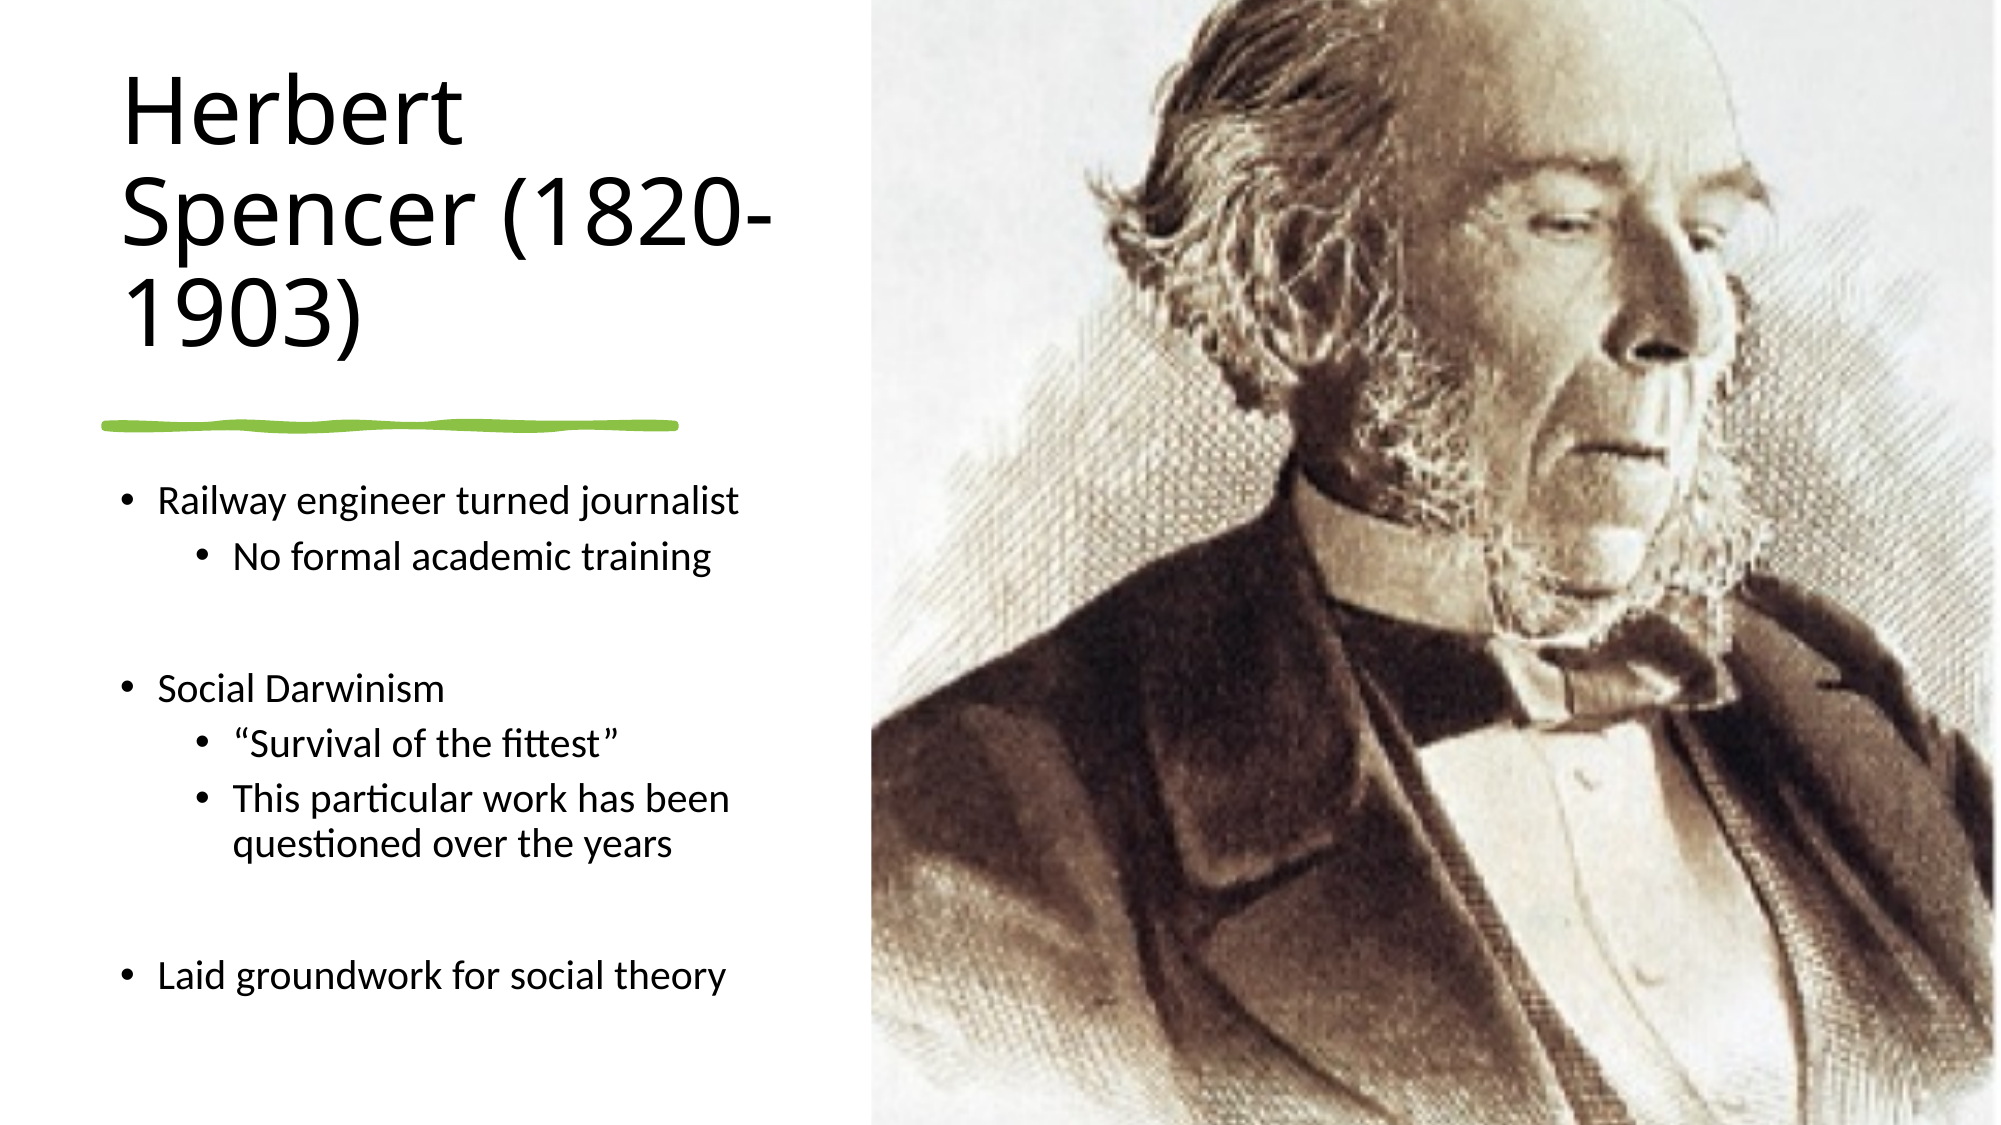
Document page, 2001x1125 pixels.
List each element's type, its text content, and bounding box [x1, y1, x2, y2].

title Herbert Spencer (1820-1903) [105, 53, 822, 375]
text_box [103, 421, 676, 431]
list Railway engineer turned journalist No formal academic training Social Darwinism “Survival of the fittest” This particular work has been questioned over the years Laid groundwork for social theory [105, 471, 802, 1016]
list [871, 0, 2000, 1125]
text_box [0, 0, 871, 1125]
